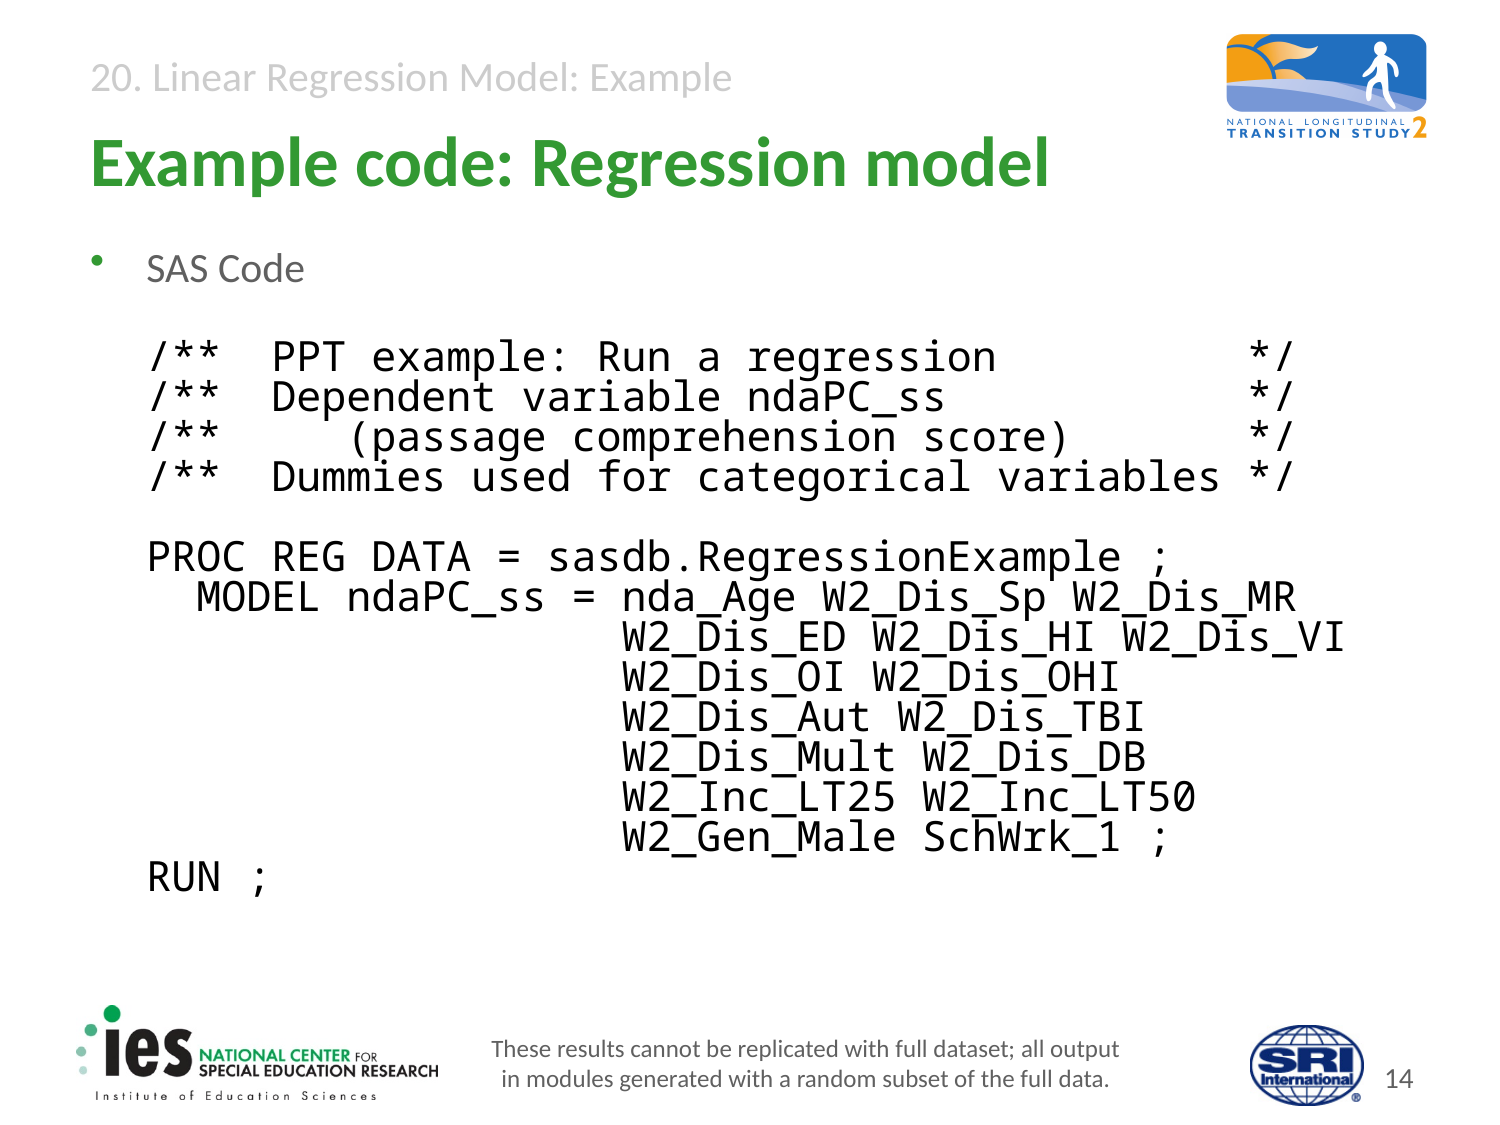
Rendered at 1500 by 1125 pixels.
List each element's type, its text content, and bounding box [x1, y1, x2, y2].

footer These results cannot be replicated with full dataset; all output in modules generated with a random subset of the full data. [299, 1024, 1313, 1104]
picture [76, 1005, 438, 1100]
picture [1250, 1025, 1364, 1106]
slide_number 13 [1324, 1051, 1429, 1125]
list SAS Code /** PPT example: Run a regression */ /** Dependent variable ndaPC_ss */ /** (passage comprehension score) */ /** Dummies used for categorical variables */ PROC REG DATA = sasdb.RegressionExample ; MODEL ndaPC_ss = nda_Age W2_Dis_Sp W2_Dis_MR W2_Dis_ED W2_Dis_HI W2_Dis_VI W2_Dis_OI W2_Dis_OHI W2_Dis_Aut W2_Dis_TBI W2_Dis_Mult W2_Dis_DB W2_Inc_LT25 W2_Inc_LT50 W2_Gen_Male SchWrk_1 ; RUN ; [74, 243, 1426, 987]
title Example code: Regression model [74, 90, 1426, 226]
